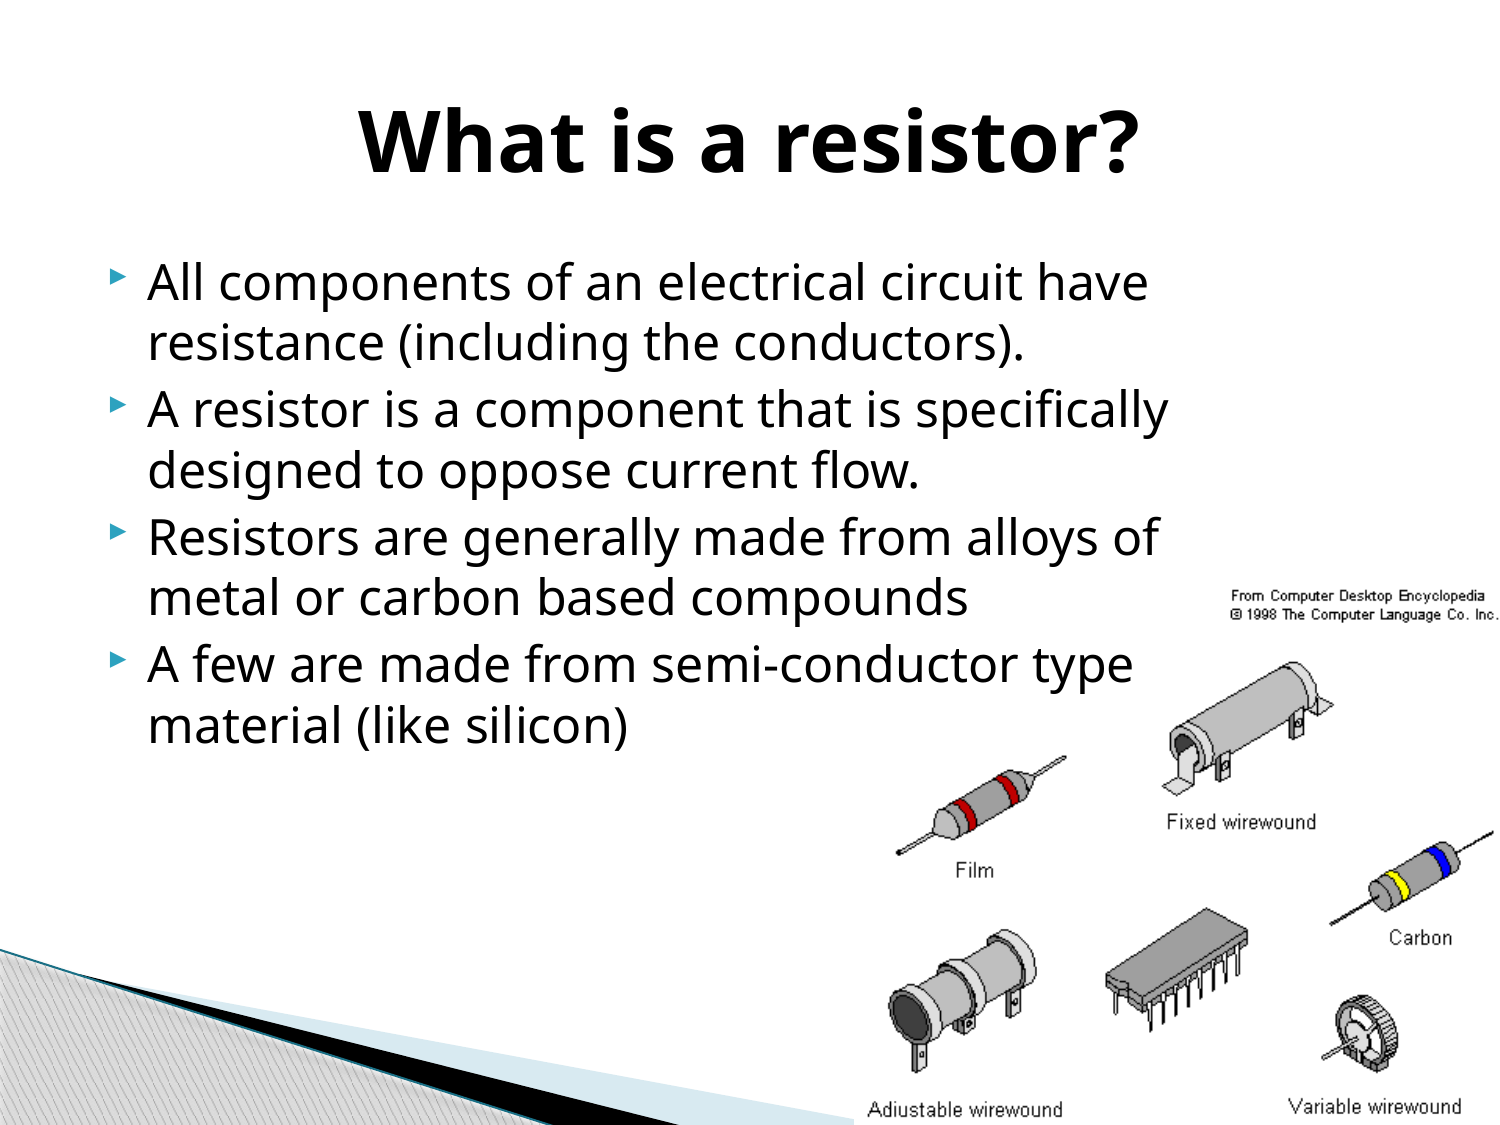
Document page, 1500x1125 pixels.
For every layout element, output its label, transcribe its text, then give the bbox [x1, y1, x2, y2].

picture [854, 587, 1500, 1125]
title What is a resistor? [75, 45, 1425, 233]
list All components of an electrical circuit have resistance (including the conductors). A resistor is a component that is specifically designed to oppose current flow. Resistors are generally made from alloys of metal or carbon based compounds A few are made from semi-conductor type material (like silicon) [75, 243, 1219, 844]
